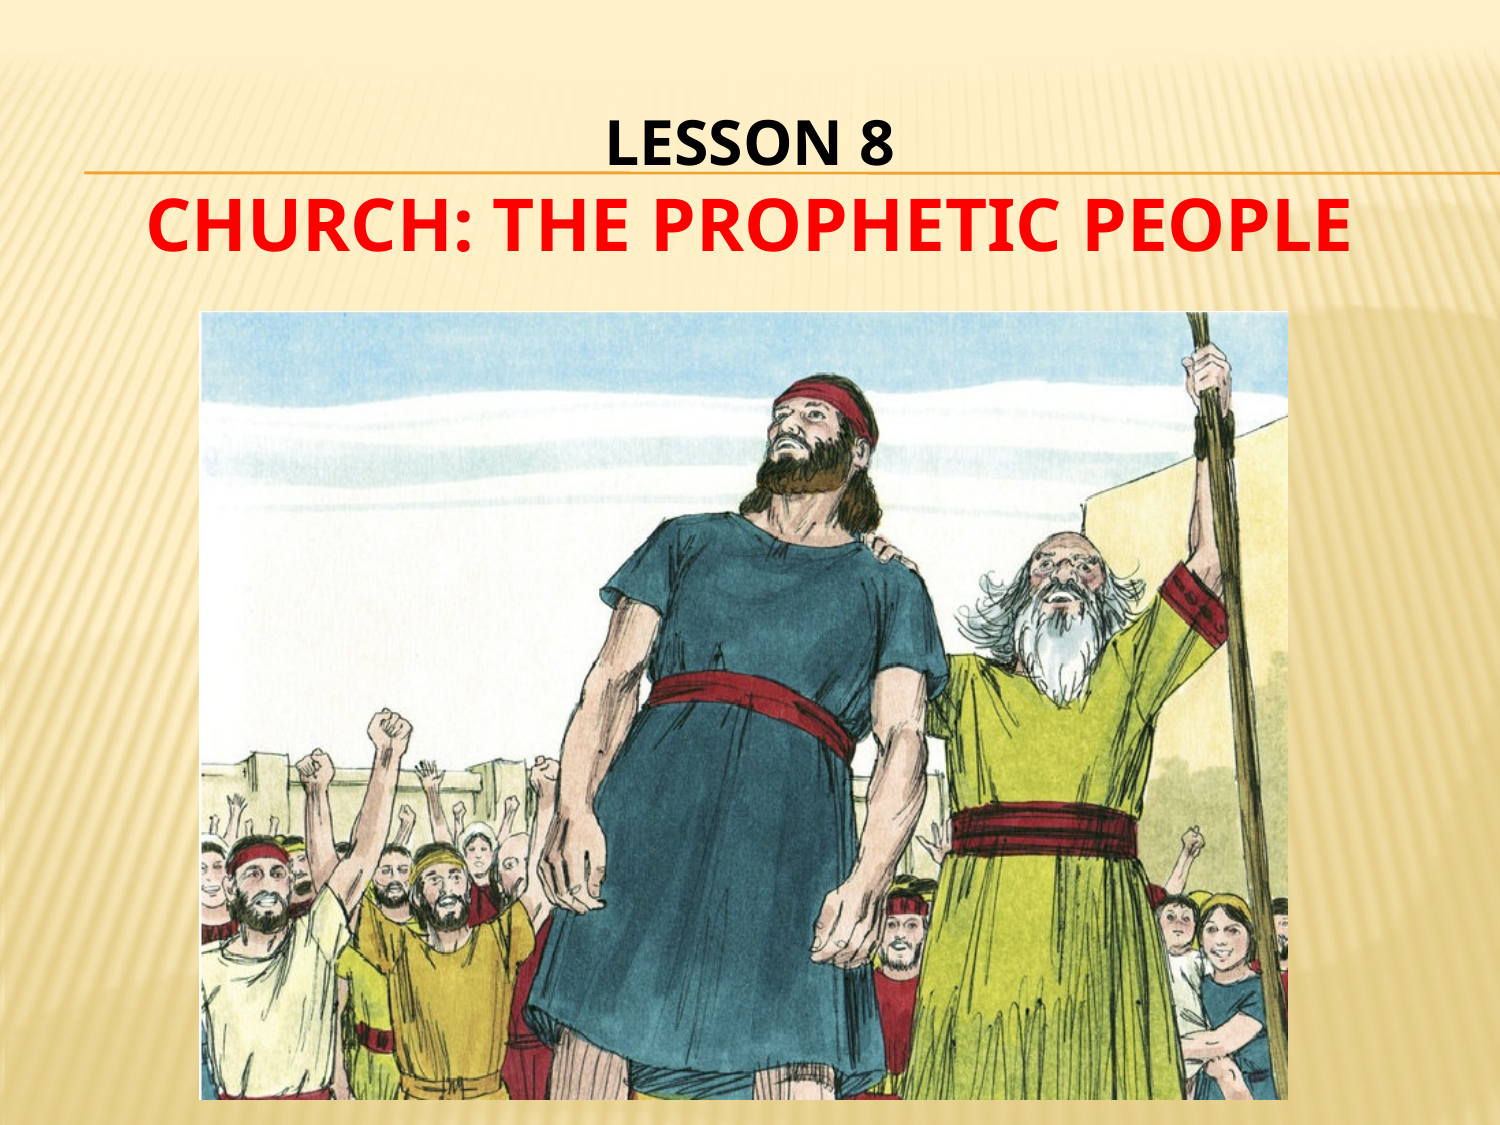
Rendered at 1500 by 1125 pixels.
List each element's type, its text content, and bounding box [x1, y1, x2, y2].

text_box LESSON 8 CHURCH: THE PROPHETIC PEOPLE [0, 95, 1500, 273]
picture [199, 310, 1288, 1101]
